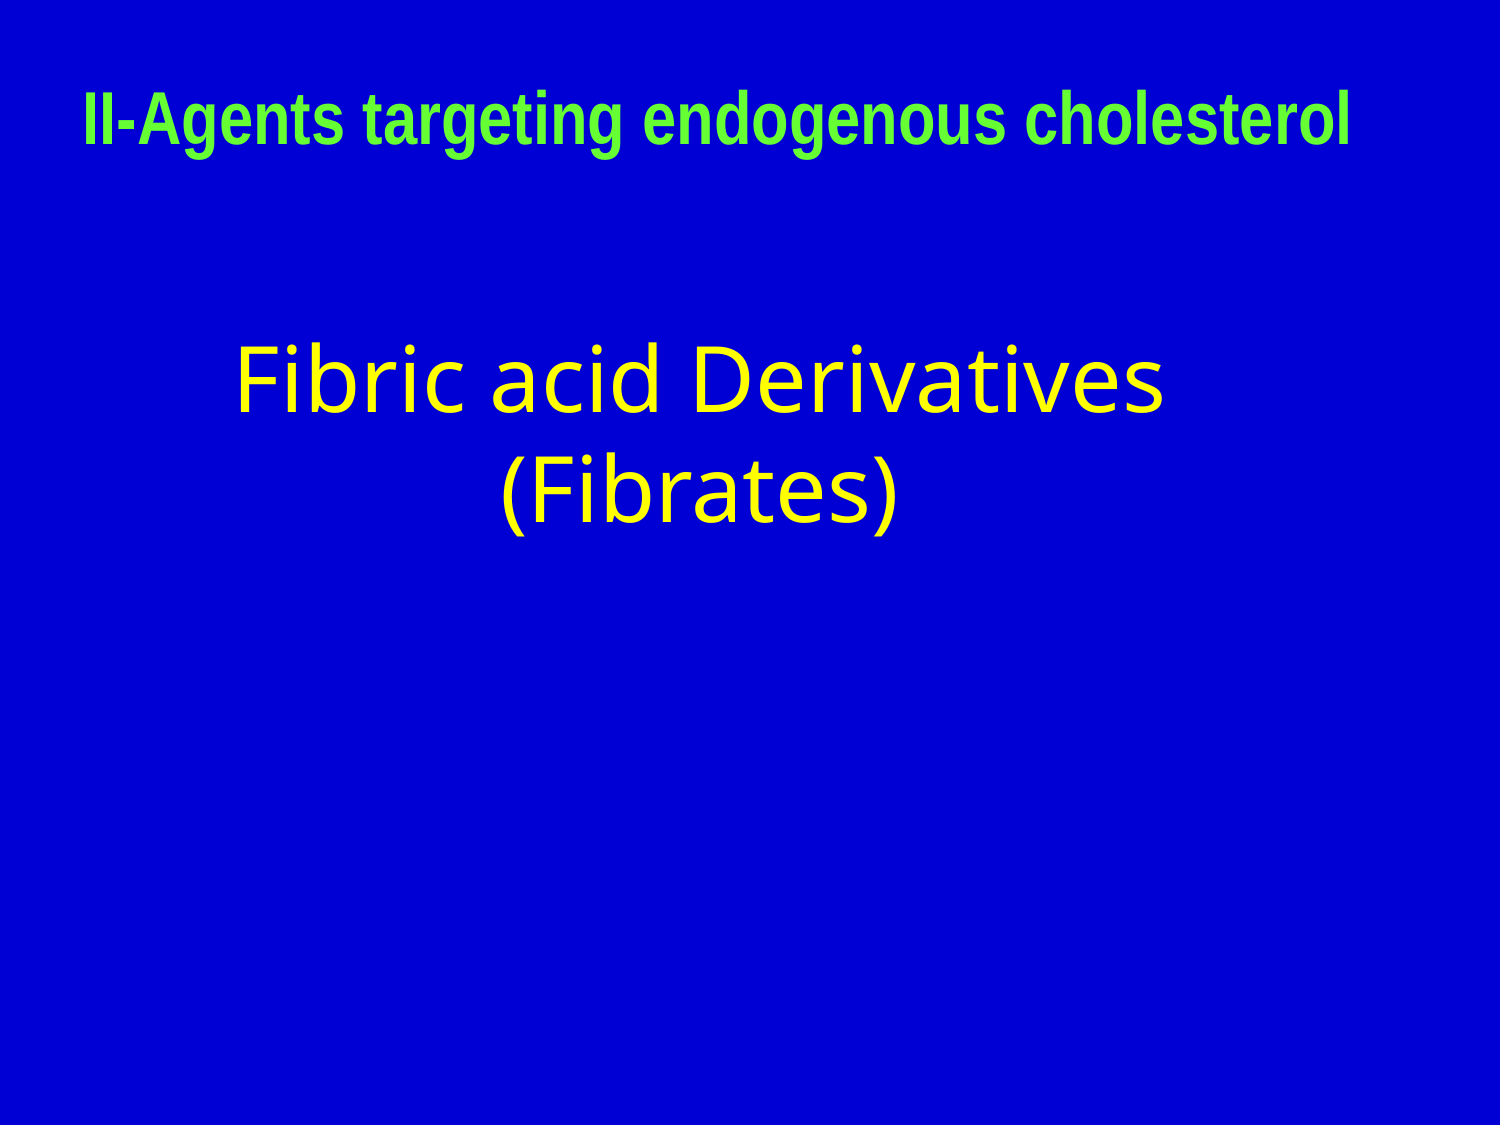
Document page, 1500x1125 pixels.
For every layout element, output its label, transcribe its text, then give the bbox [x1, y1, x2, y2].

title Fibric acid Derivatives (Fibrates) [62, 312, 1338, 551]
text_box II-Agents targeting endogenous cholesterol [49, 62, 1400, 168]
